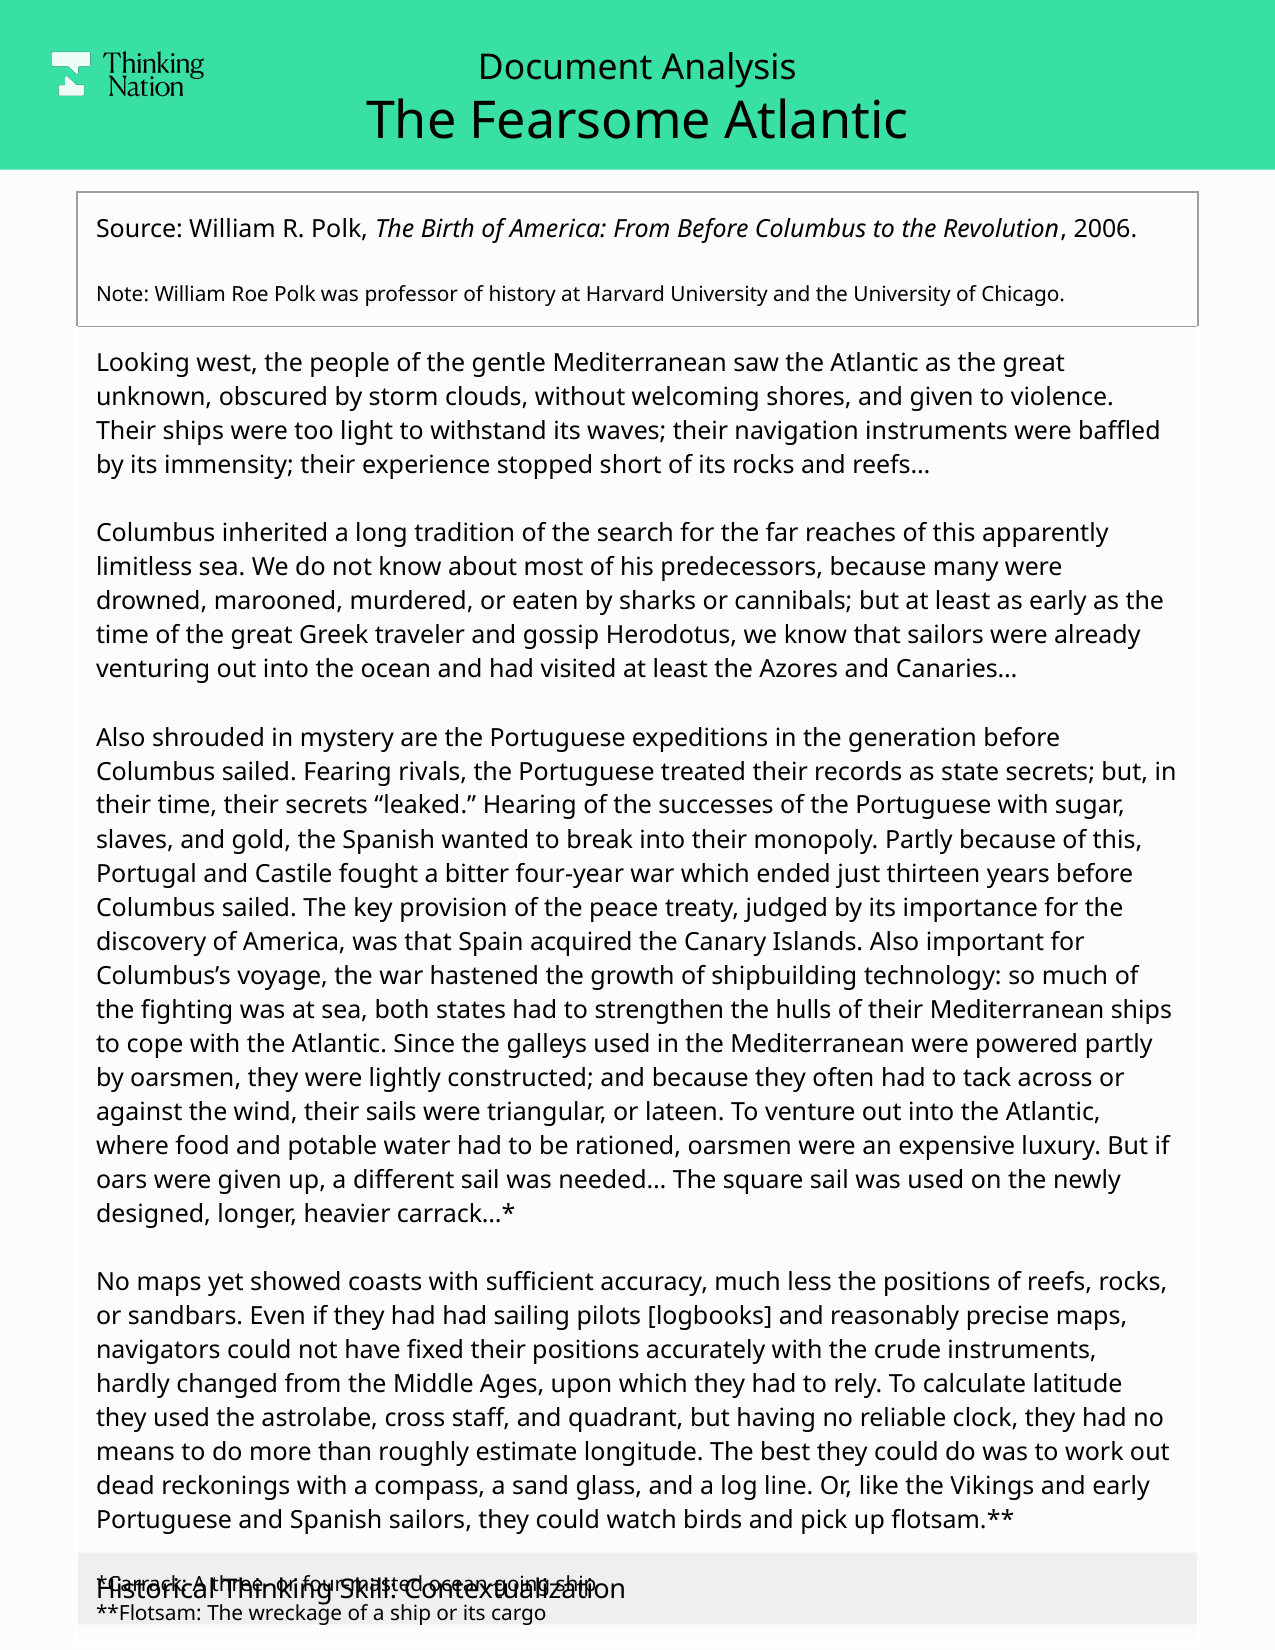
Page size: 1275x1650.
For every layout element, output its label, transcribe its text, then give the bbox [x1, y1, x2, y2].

table_cell Looking west, the people of the gentle Mediterranean saw the Atlantic as the great unknown, obscured by storm clouds, without welcoming shores, and given to violence. Their ships were too light to withstand its waves; their navigation instruments were baffled by its immensity; their experience stopped short of its rocks and reefs… Columbus inherited a long tradition of the search for the far reaches of this apparently limitless sea. We do not know about most of his predecessors, because many were drowned, marooned, murdered, or eaten by sharks or cannibals; but at least as early as the time of the great Greek traveler and gossip Herodotus, we know that sailors were already venturing out into the ocean and had visited at least the Azores and Canaries… Also shrouded in mystery are the Portuguese expeditions in the generation before Columbus sailed. Fearing rivals, the Portuguese treated their records as state secrets; but, in their time, their secrets “leaked.” Hearing of the successes of the Portuguese with sugar, slaves, and gold, the Spanish wanted to break into their monopoly. Partly because of this, Portugal and Castile fought a bitter four-year war which ended just thirteen years before Columbus sailed. The key provision of the peace treaty, judged by its importance for the discovery of America, was that Spain acquired the Canary Islands. Also important for Columbus’s voyage, the war hastened the growth of shipbuilding technology: so much of the fighting was at sea, both states had to strengthen the hulls of their Mediterranean ships to cope with the Atlantic. Since the galleys used in the Mediterranean were powered partly by oarsmen, they were lightly constructed; and because they often had to tack across or against the wind, their sails were triangular, or lateen. To venture out into the Atlantic, where food and potable water had to be rationed, oarsmen were an expensive luxury. But if oars were given up, a different sail was needed… The square sail was used on the newly designed, longer, heavier carrack…* No maps yet showed coasts with sufficient accuracy, much less the positions of reefs, rocks, or sandbars. Even if they had had sailing pilots [logbooks] and reasonably precise maps, navigators could not have fixed their positions accurately with the crude instruments, hardly changed from the Middle Ages, upon which they had to rely. To calculate latitude they used the astrolabe, cross staff, and quadrant, but having no reliable clock, they had no means to do more than roughly estimate longitude. The best they could do was to work out dead reckonings with a compass, a sand glass, and a log line. Or, like the Vikings and early Portuguese and Spanish sailors, they could watch birds and pick up flotsam.** *Carrack: A three- or four-masted ocean-going ship **Flotsam: The wreckage of a ship or its cargo [78, 327, 1197, 1644]
picture [35, 37, 210, 110]
text_box Document Analysis The Fearsome Atlantic [0, 0, 1275, 170]
table_header Source: William R. Polk, The Birth of America: From Before Columbus to the Revolution, 2006. Note: William Roe Polk was professor of history at Harvard University and the University of Chicago. [78, 193, 1197, 326]
